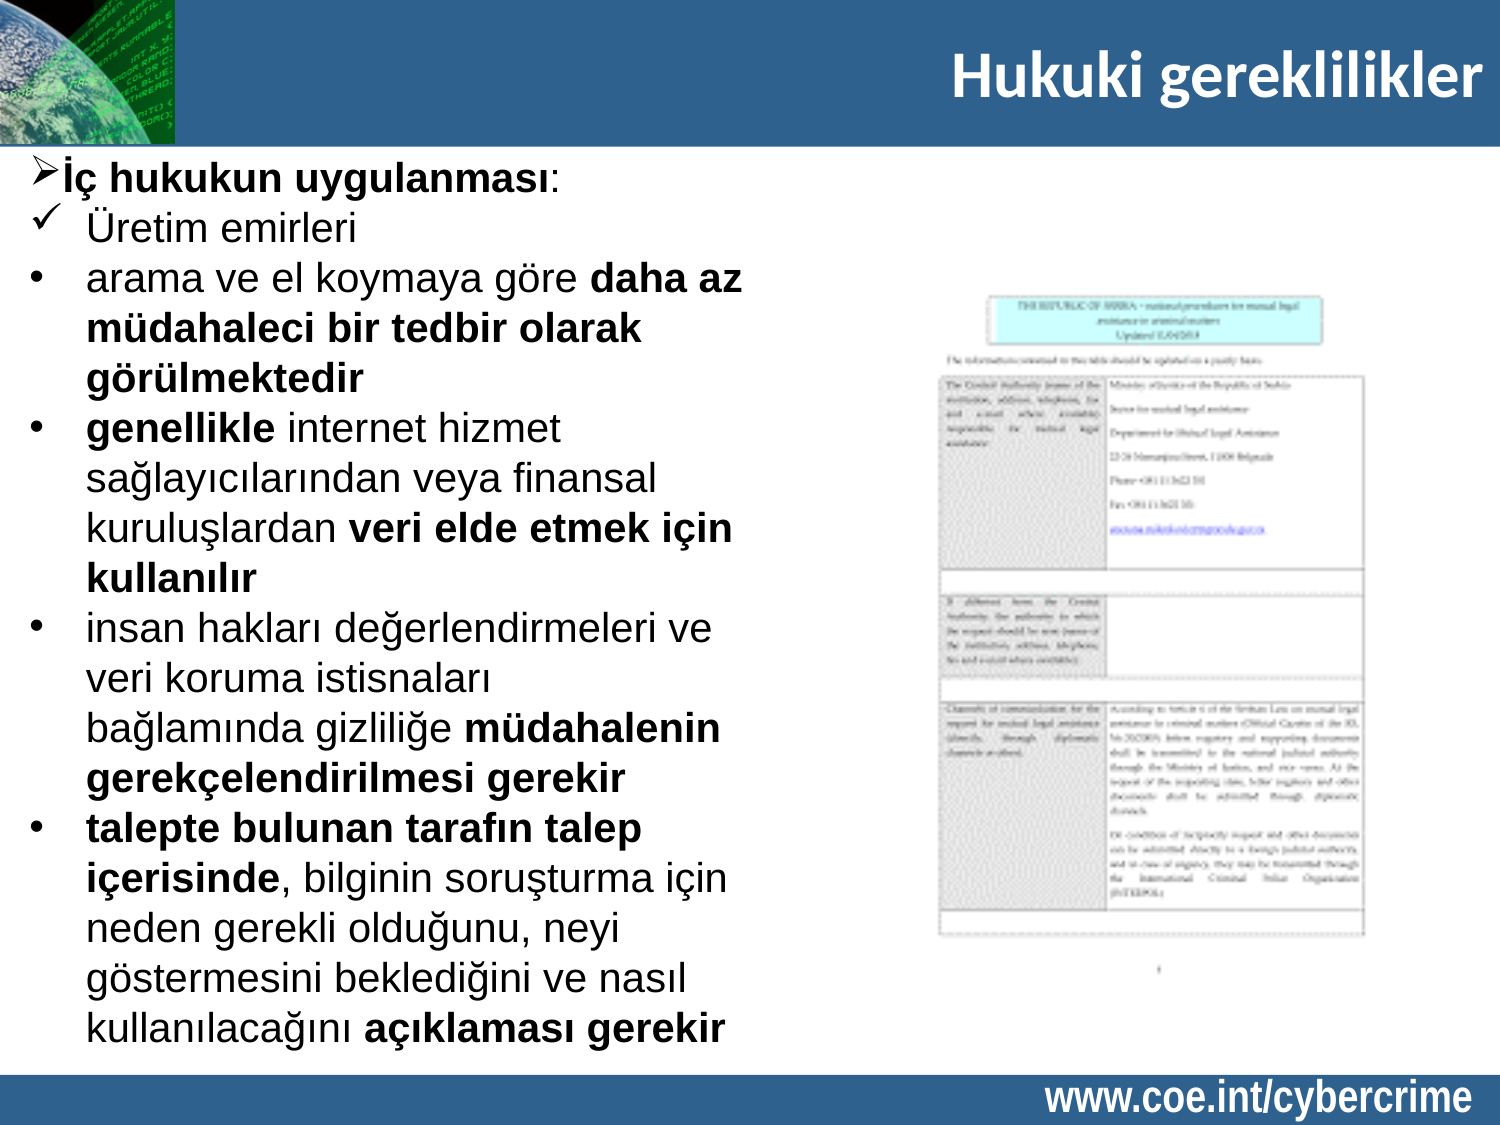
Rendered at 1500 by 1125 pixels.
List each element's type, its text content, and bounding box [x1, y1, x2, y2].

text_box www.coe.int/cybercrime [1030, 1059, 1500, 1125]
text_box İç hukukun uygulanması: Üretim emirleri arama ve el koymaya göre daha az müdahaleci bir tedbir olarak görülmektedir genellikle internet hizmet sağlayıcılarından veya finansal kuruluşlardan veri elde etmek için kullanılır insan hakları değerlendirmeleri ve veri koruma istisnaları bağlamında gizliliğe müdahalenin gerekçelendirilmesi gerekir talepte bulunan tarafın talep içerisinde, bilginin soruşturma için neden gerekli olduğunu, neyi göstermesini beklediğini ve nasıl kullanılacağını açıklaması gerekir [14, 143, 765, 1059]
text_box [0, 1073, 1030, 1125]
text_box Hukuki gereklilikler [179, 0, 1500, 149]
picture [880, 231, 1441, 1022]
picture [0, 0, 175, 144]
